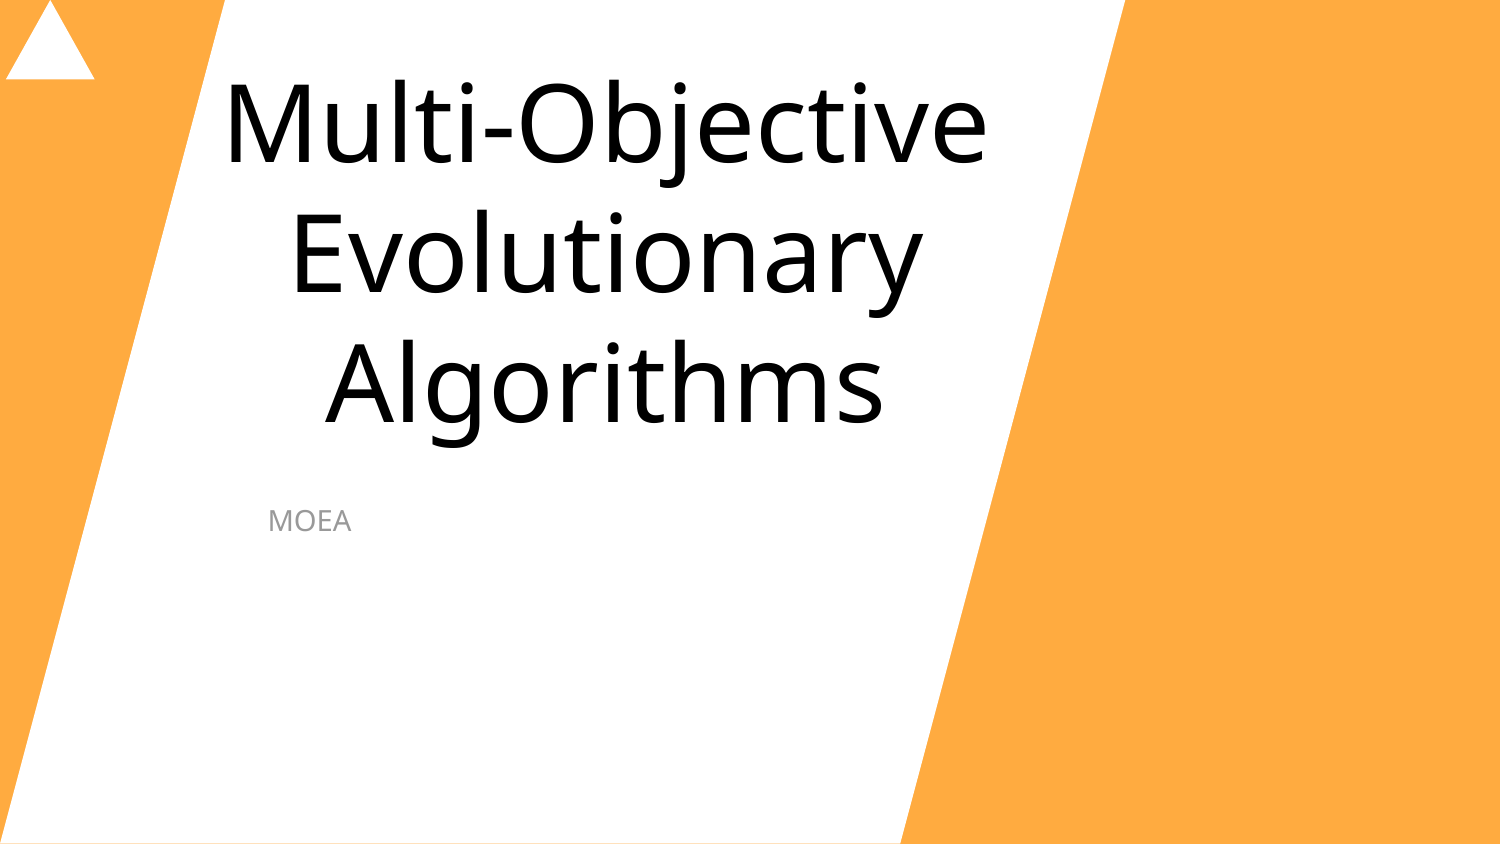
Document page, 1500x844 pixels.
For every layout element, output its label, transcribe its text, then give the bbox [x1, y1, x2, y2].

text_box MOEA [252, 487, 844, 617]
title Multi-Objective Evolutionary Algorithms [51, 45, 1161, 459]
